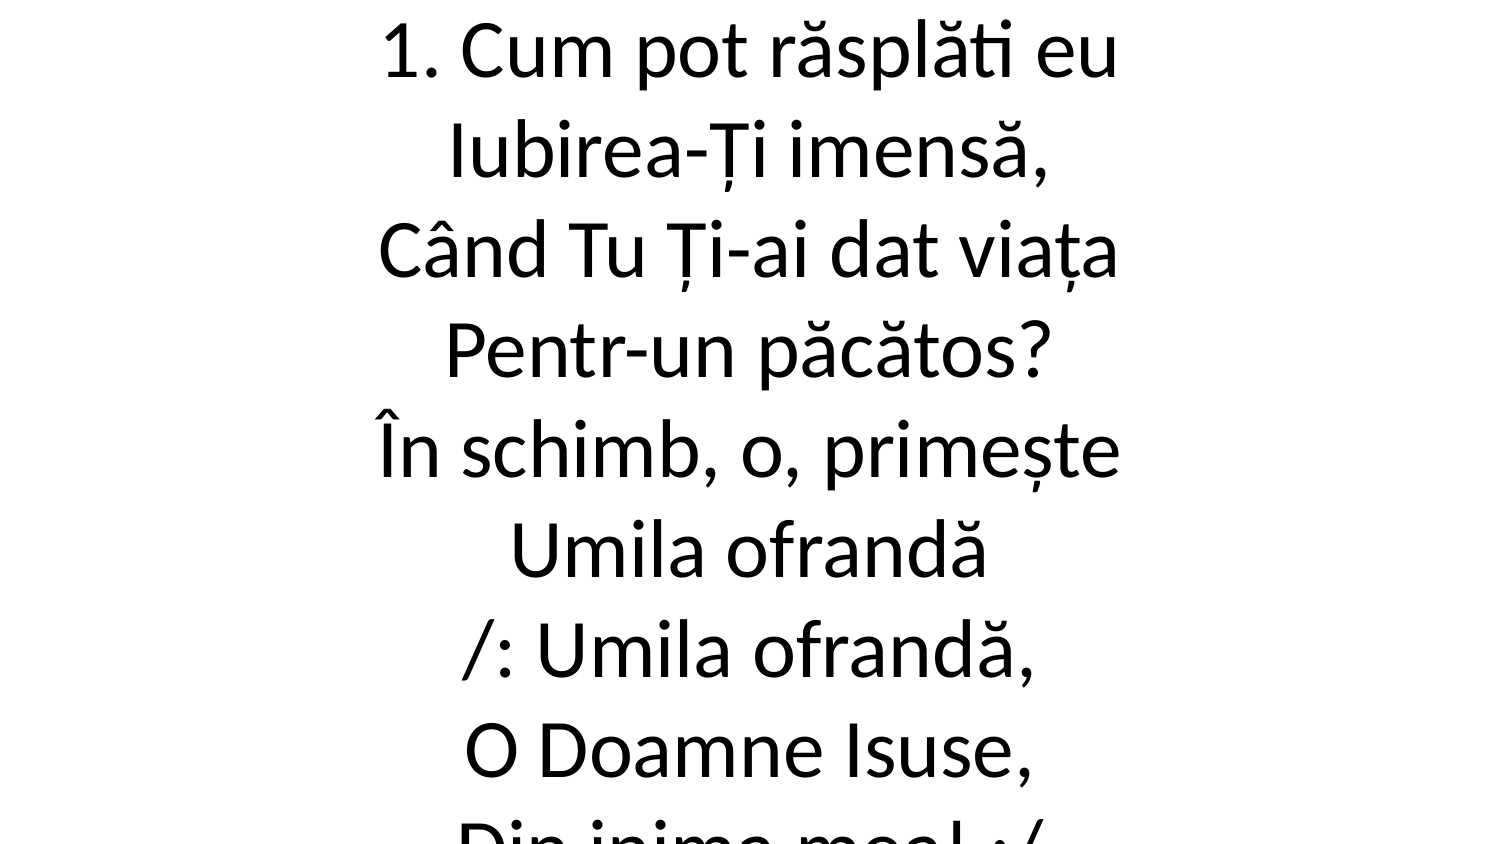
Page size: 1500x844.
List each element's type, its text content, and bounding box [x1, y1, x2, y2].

text_box 1. Cum pot răsplăti eu Iubirea-Ți imensă, Când Tu Ți-ai dat viața Pentr-un păcătos? În schimb, o, primește Umila ofrandă /: Umila ofrandă, O Doamne Isuse, Din inima mea! :/ [362, 0, 1138, 844]
